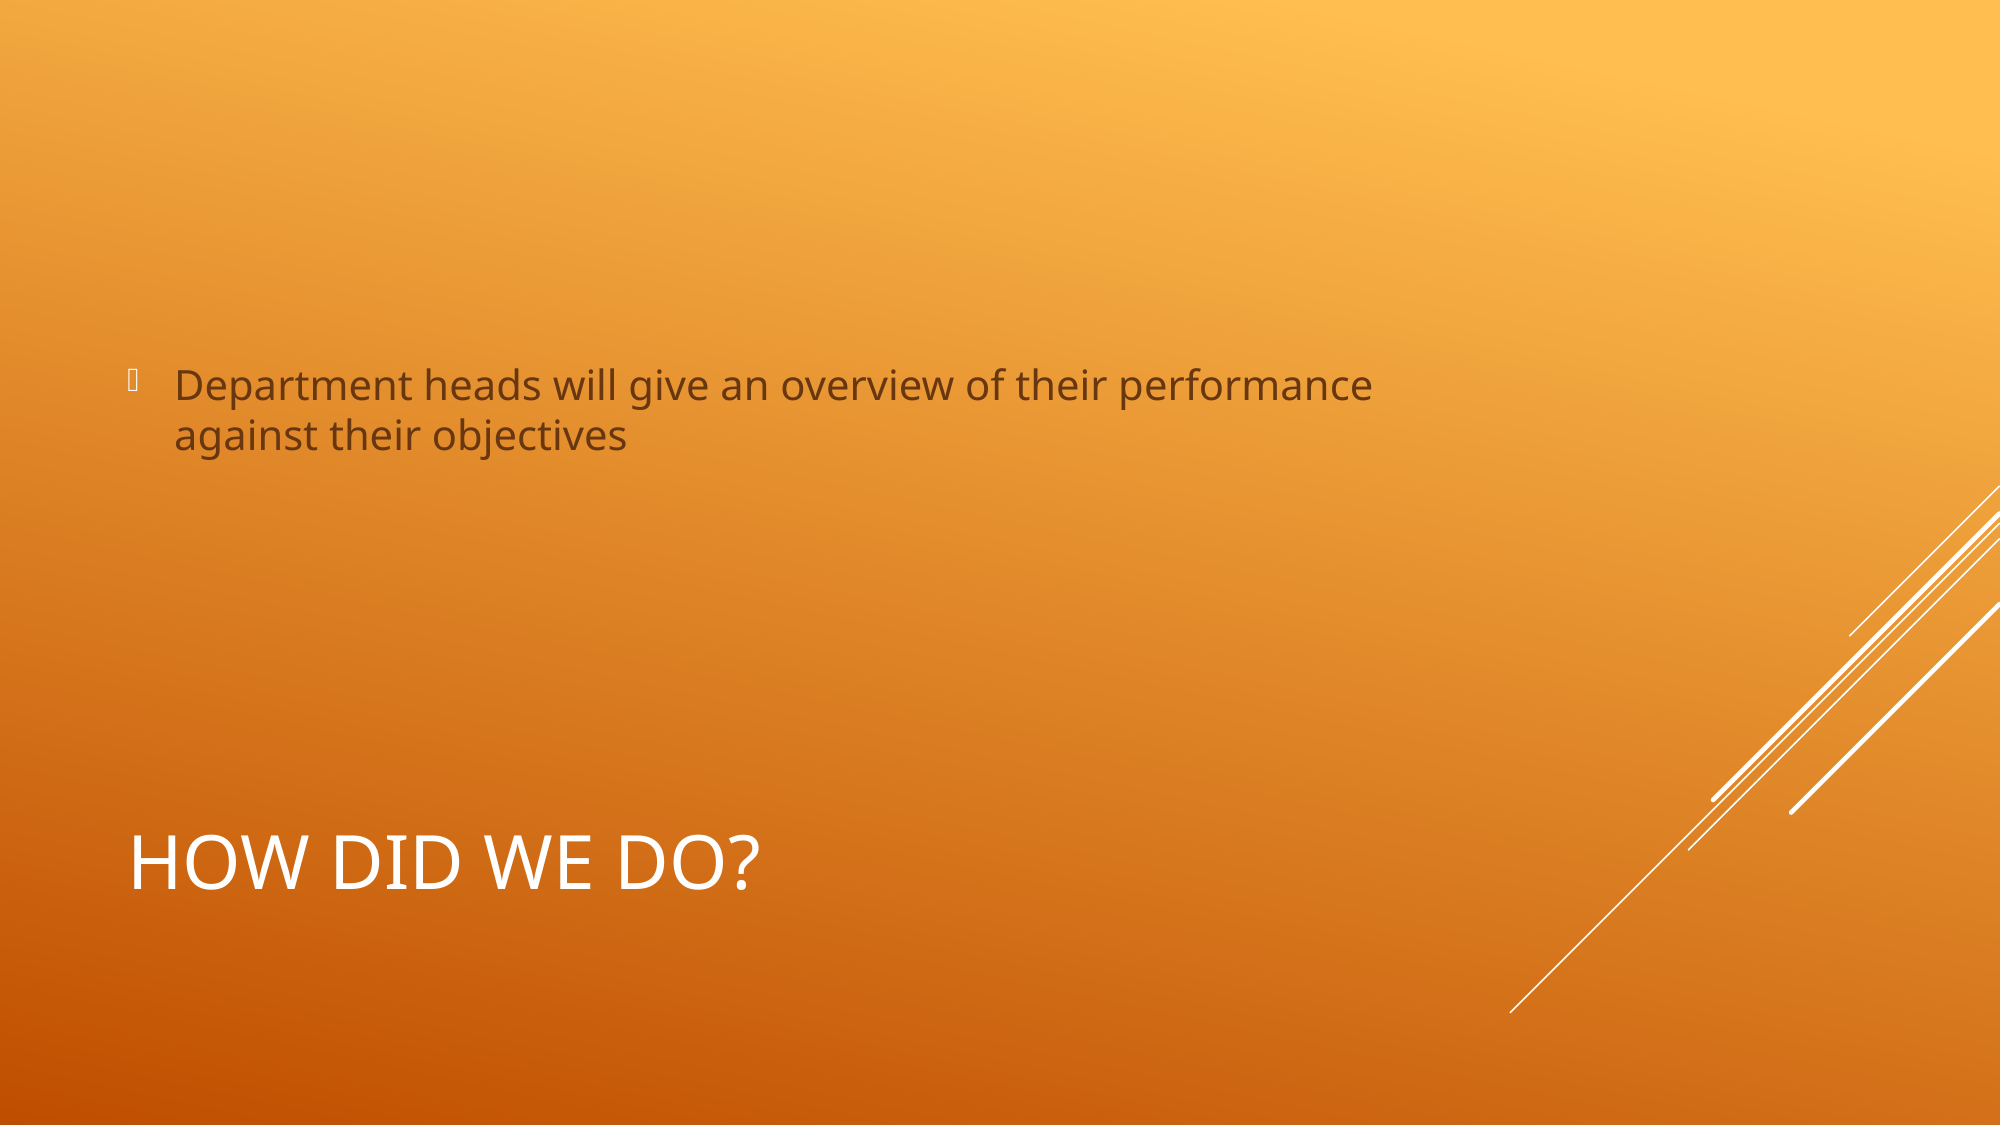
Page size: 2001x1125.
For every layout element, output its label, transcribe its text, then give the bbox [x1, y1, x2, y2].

list Department heads will give an overview of their performance against their objectives [112, 112, 1513, 706]
title How Did We Do? [112, 736, 1513, 984]
